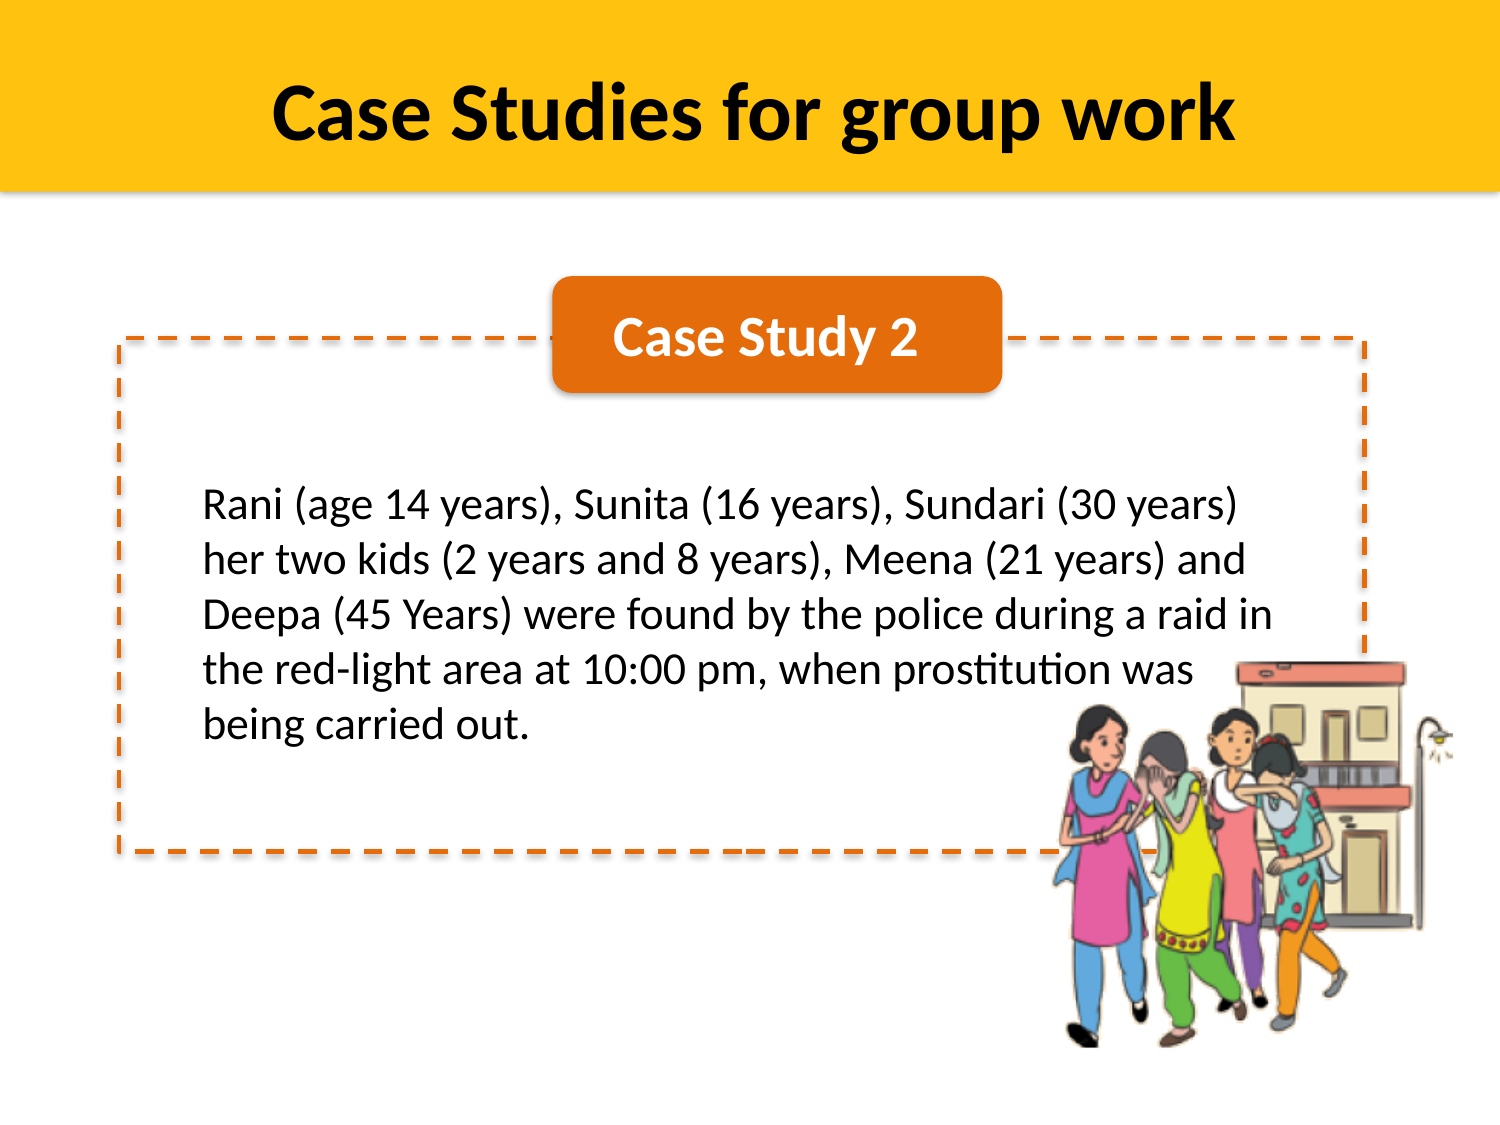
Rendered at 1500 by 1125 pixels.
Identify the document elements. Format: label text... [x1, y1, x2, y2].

text_box Case Study 2 [552, 290, 981, 376]
text_box [118, 337, 1365, 852]
text_box Rani (age 14 years), Sunita (16 years), Sundari (30 years) her two kids (2 years and 8 years), Meena (21 years) and Deepa (45 Years) were found by the police during a raid in the red-light area at 10:00 pm, when prostitution was being carried out. [187, 466, 1308, 756]
picture [1016, 640, 1496, 1064]
text_box Case Studies for group work [4, 49, 1500, 165]
text_box [551, 275, 1004, 394]
